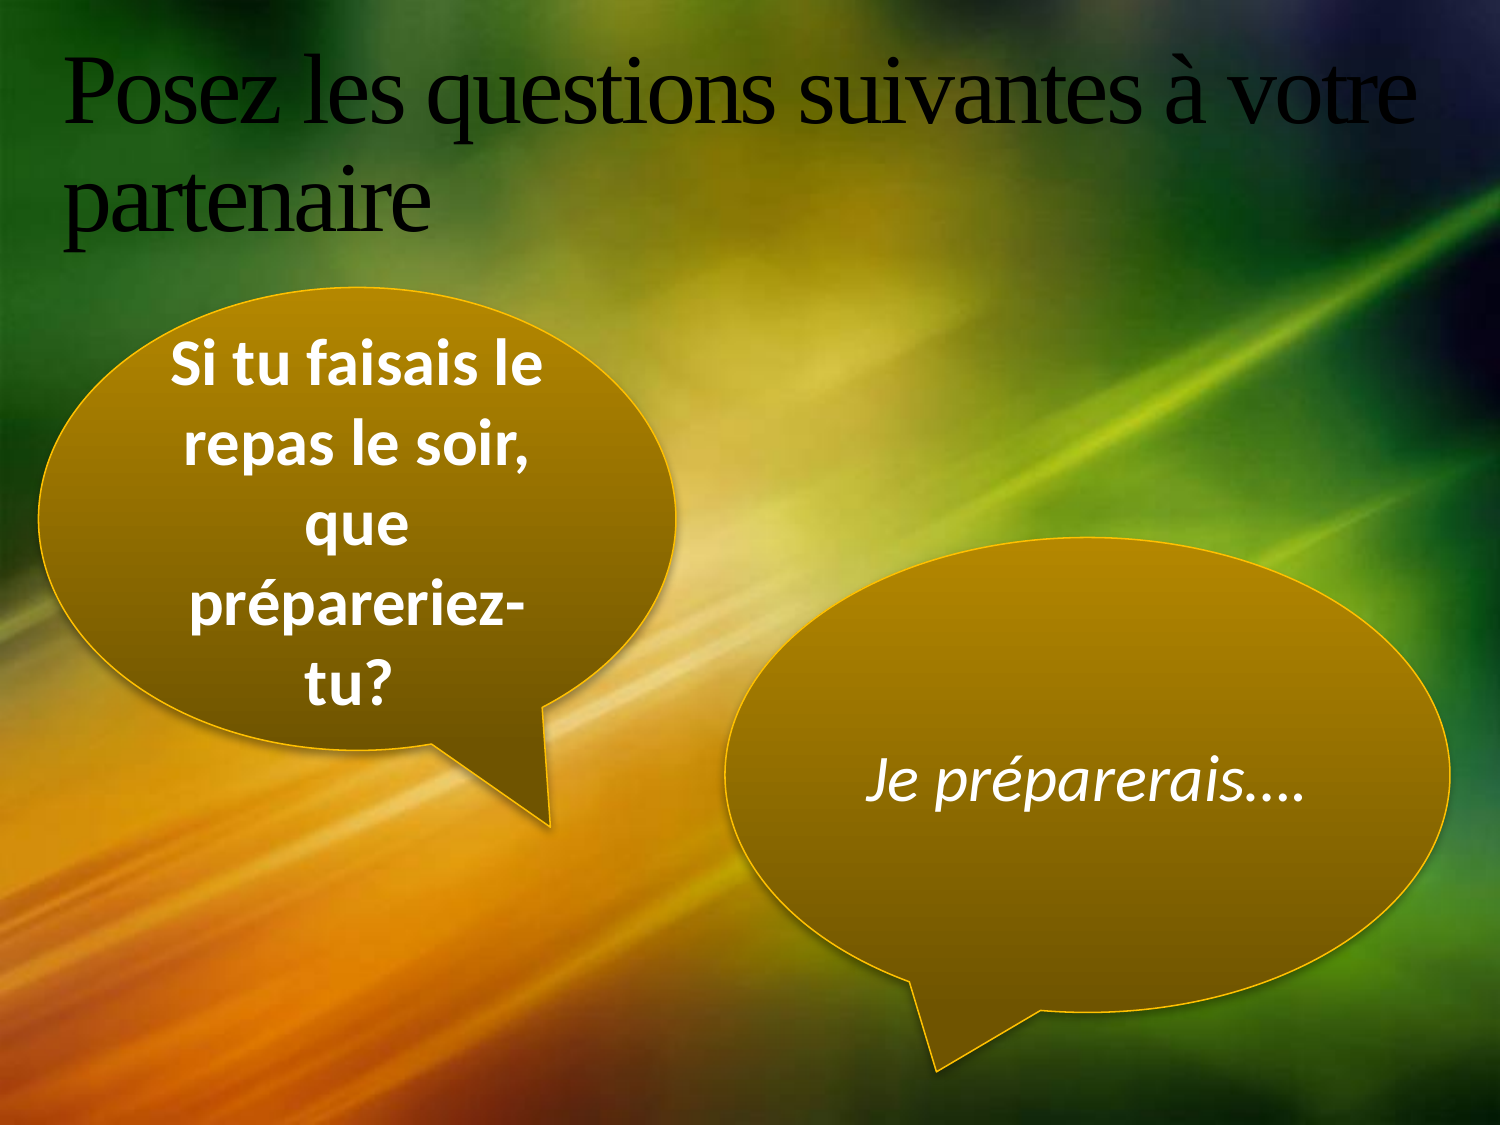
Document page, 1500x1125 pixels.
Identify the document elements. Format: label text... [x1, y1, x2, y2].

picture [0, 0, 1500, 1125]
text_box Si tu faisais le repas le soir, que prépareriez-tu? [37, 286, 677, 828]
title Posez les questions suivantes à votre partenaire [62, 37, 1438, 256]
text_box Je préparerais…. [724, 536, 1451, 1073]
